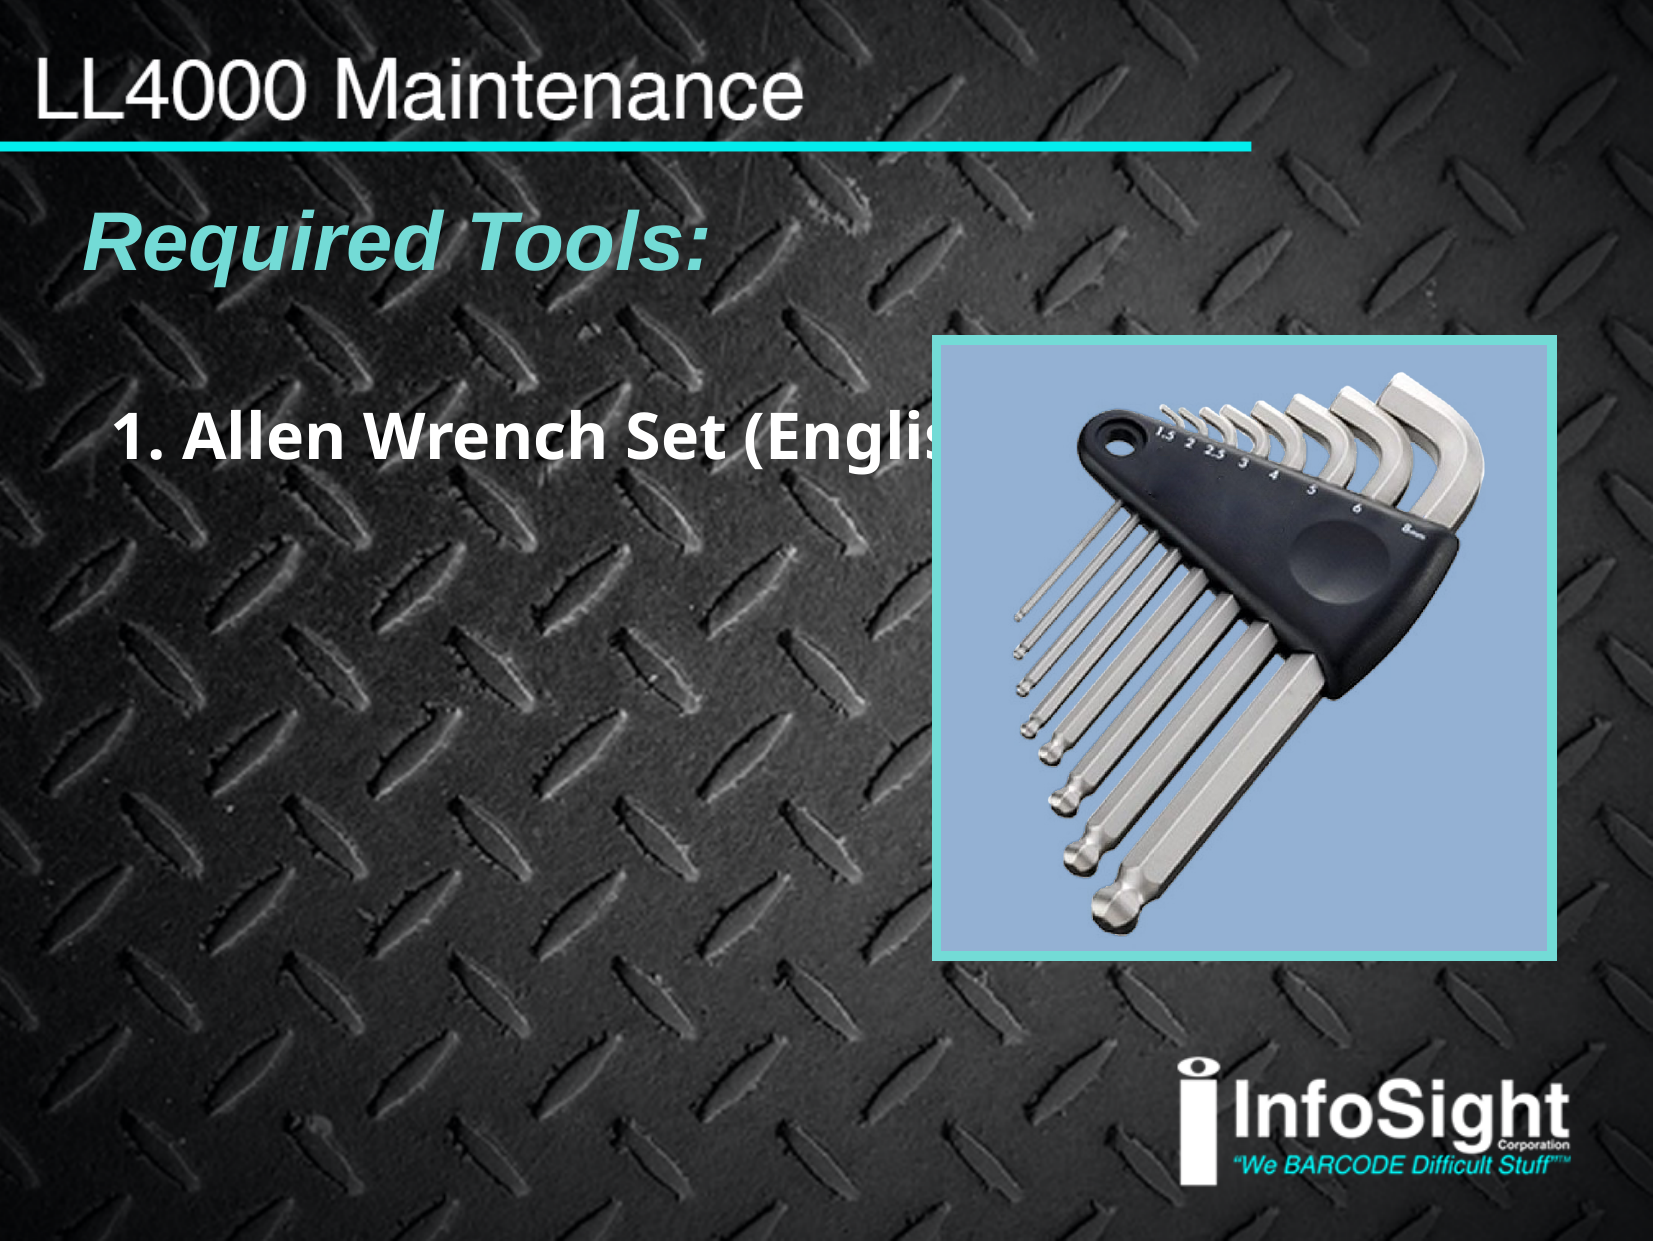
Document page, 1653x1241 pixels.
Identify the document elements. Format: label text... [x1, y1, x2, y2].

title Required Tools: [82, 137, 1571, 345]
picture [0, 0, 1653, 1241]
list 1. Allen Wrench Set (English) [110, 352, 1598, 1172]
